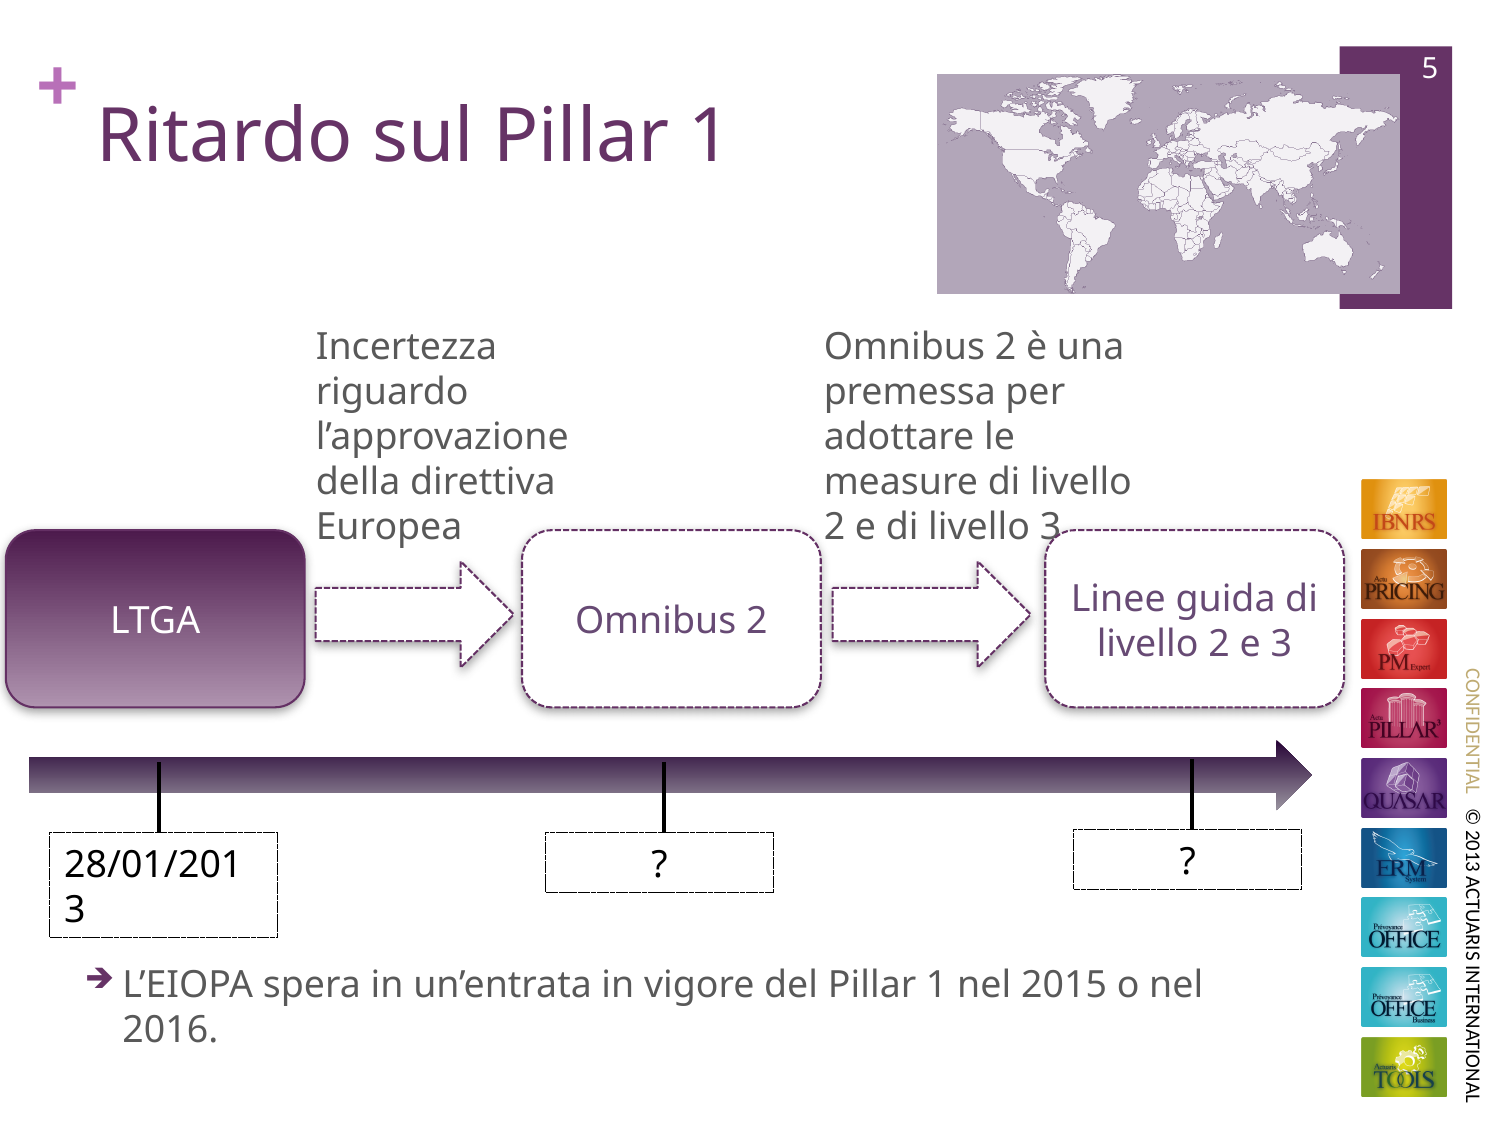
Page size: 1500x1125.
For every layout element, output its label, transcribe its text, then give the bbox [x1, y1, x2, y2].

text_box 28/01/2013 [49, 832, 278, 938]
picture [1361, 549, 1447, 609]
picture [1361, 828, 1447, 888]
text_box [29, 739, 1312, 811]
text_box LTGA [4, 529, 306, 709]
text_box Omnibus 2 [520, 529, 822, 709]
text_box [831, 561, 1031, 668]
picture [1361, 479, 1447, 539]
text_box Linee guida di livello 2 e 3 [1044, 529, 1346, 709]
title Ritardo sul Pillar 1 [81, 79, 1322, 263]
picture [1361, 967, 1447, 1027]
picture [1361, 897, 1447, 957]
text_box ? [1073, 829, 1302, 890]
text_box ? [545, 832, 774, 893]
text_box Incertezza riguardo l’approvazione della direttiva Europea [301, 314, 668, 555]
picture [1361, 758, 1447, 818]
text_box Omnibus 2 è una premessa per adottare le measure di livello 2 e di livello 3. [809, 314, 1176, 555]
picture [1361, 1037, 1447, 1097]
text_box [314, 561, 514, 668]
picture [1361, 619, 1447, 679]
list L’EIOPA spera in un’entrata in vigore del Pillar 1 nel 2015 o nel 2016. [70, 952, 1312, 1024]
slide_number 5 [1362, 39, 1454, 100]
picture [1361, 688, 1447, 748]
